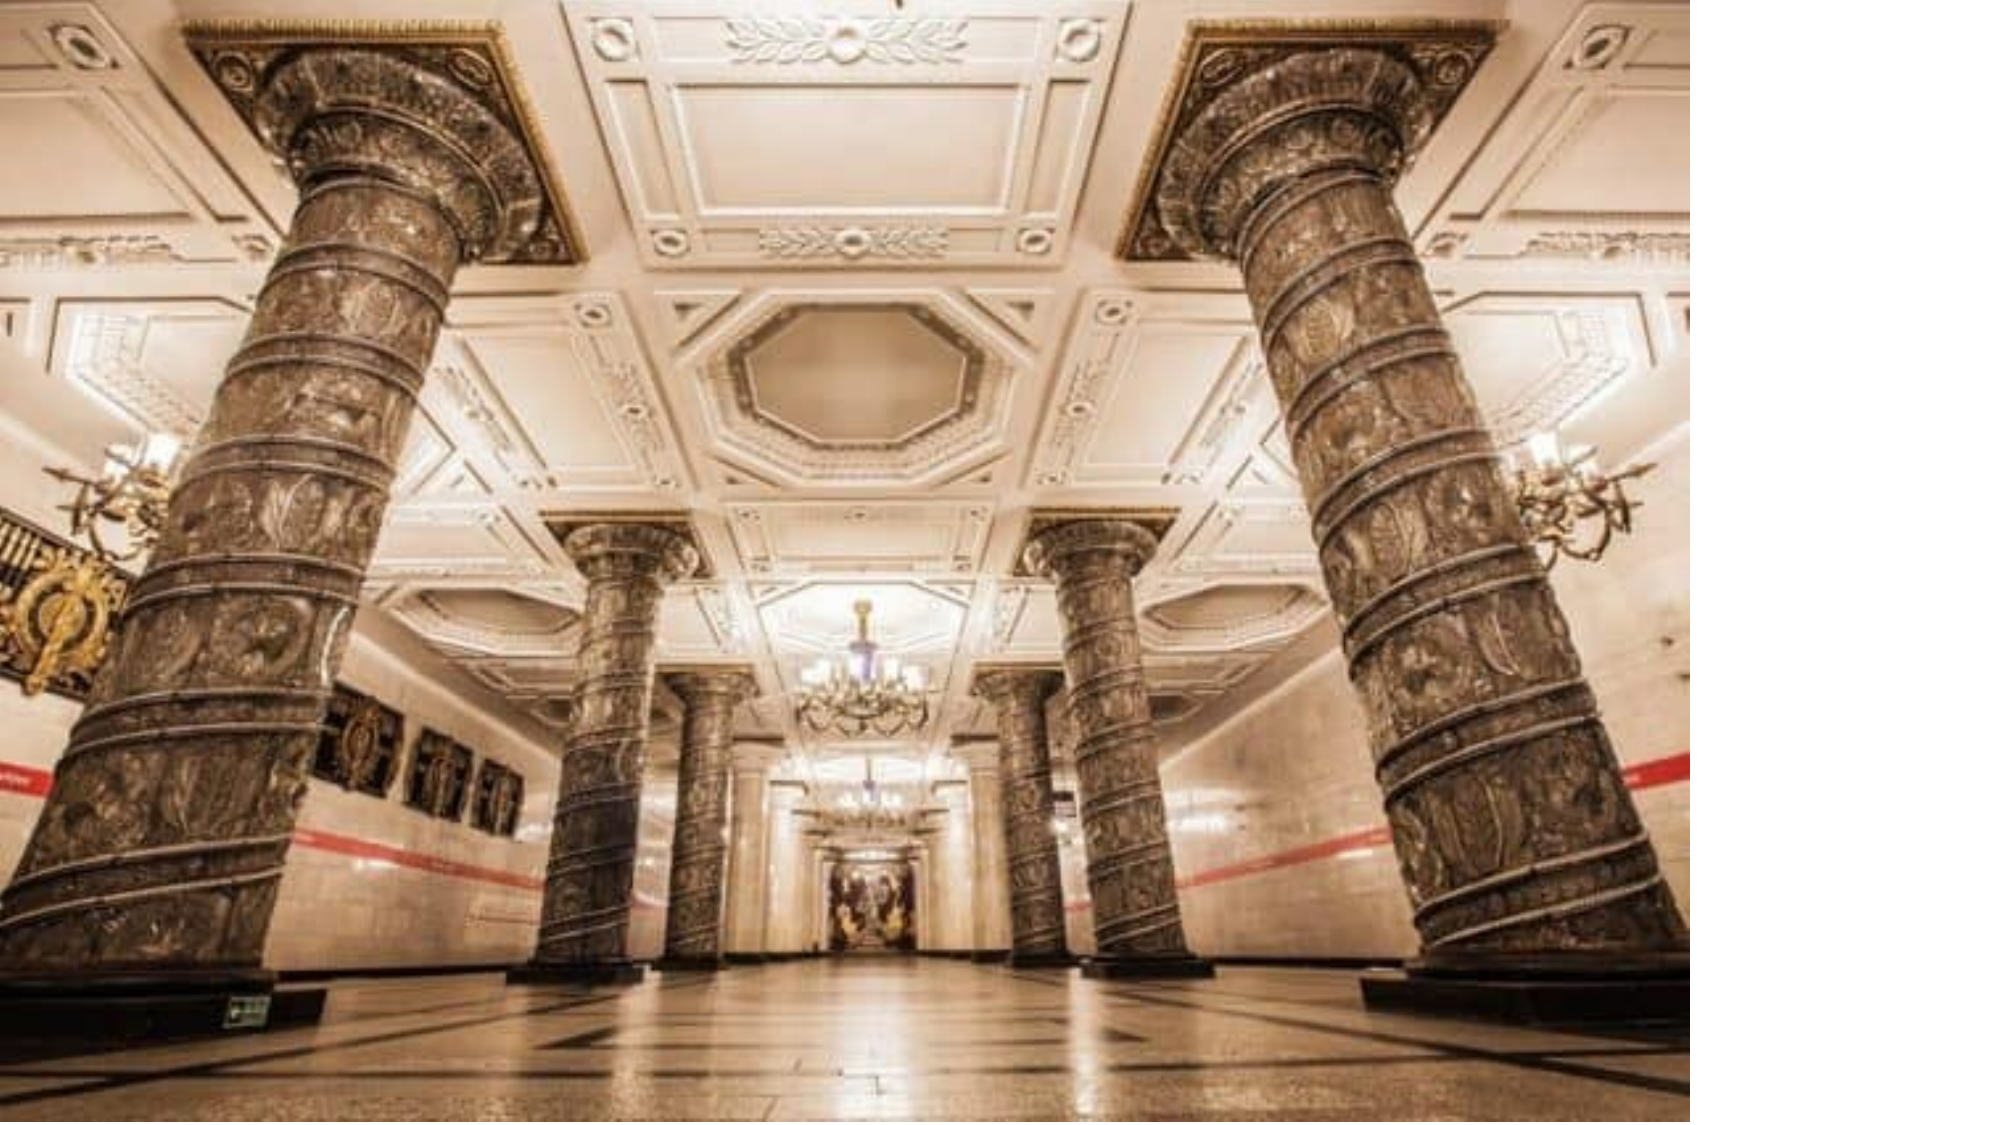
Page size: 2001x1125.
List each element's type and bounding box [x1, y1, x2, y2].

picture [0, 0, 1690, 1122]
